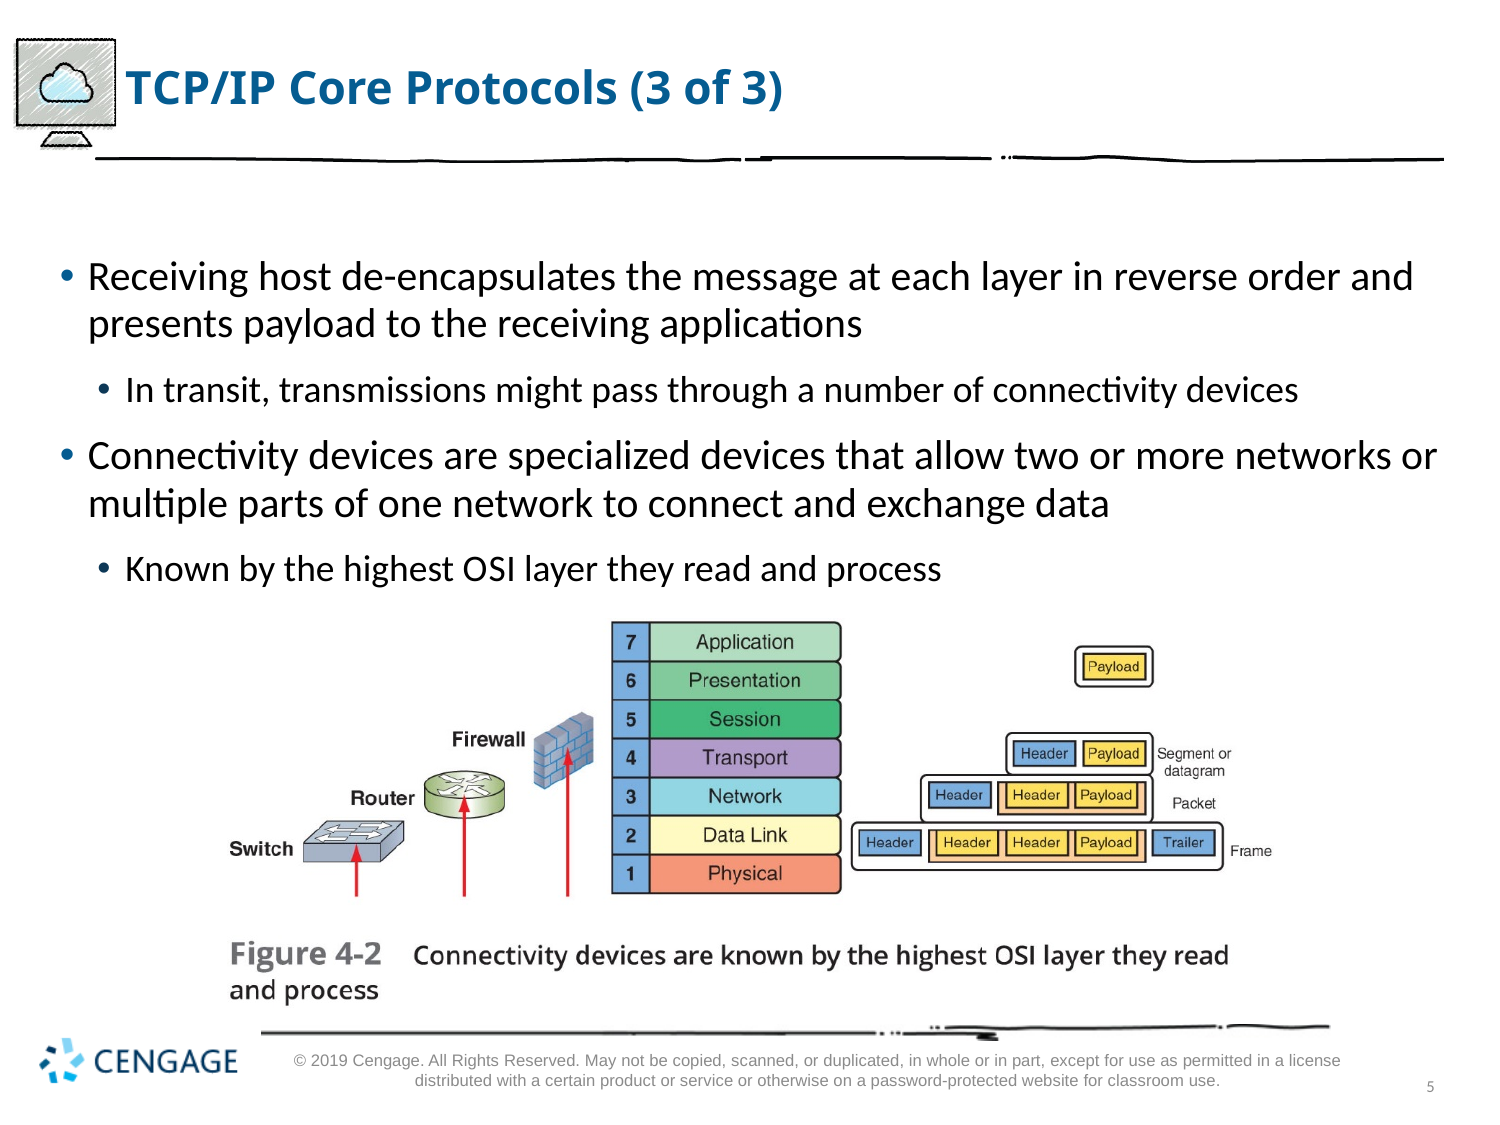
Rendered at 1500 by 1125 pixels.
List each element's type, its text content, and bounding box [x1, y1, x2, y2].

picture [95, 155, 1444, 163]
title T C P/I P Core Protocols (3 of 3) [125, 66, 1442, 116]
picture [261, 1024, 1331, 1041]
picture [226, 618, 1274, 1008]
footer © 2019 Cengage. All Rights Reserved. May not be copied, scanned, or duplicated, in whole or in part, except for use as permitted in a license distributed with a certain product or service or otherwise on a password-protected website for classroom use. [262, 1050, 1375, 1091]
picture [13, 36, 117, 151]
picture [19, 1024, 250, 1096]
list Receiving host de-encapsulates the message at each layer in reverse order and presents payload to the receiving applications In transit, transmissions might pass through a number of connectivity devices Connectivity devices are specialized devices that allow two or more networks or multiple parts of one network to connect and exchange data Known by the highest O S I layer they read and process [59, 252, 1441, 594]
